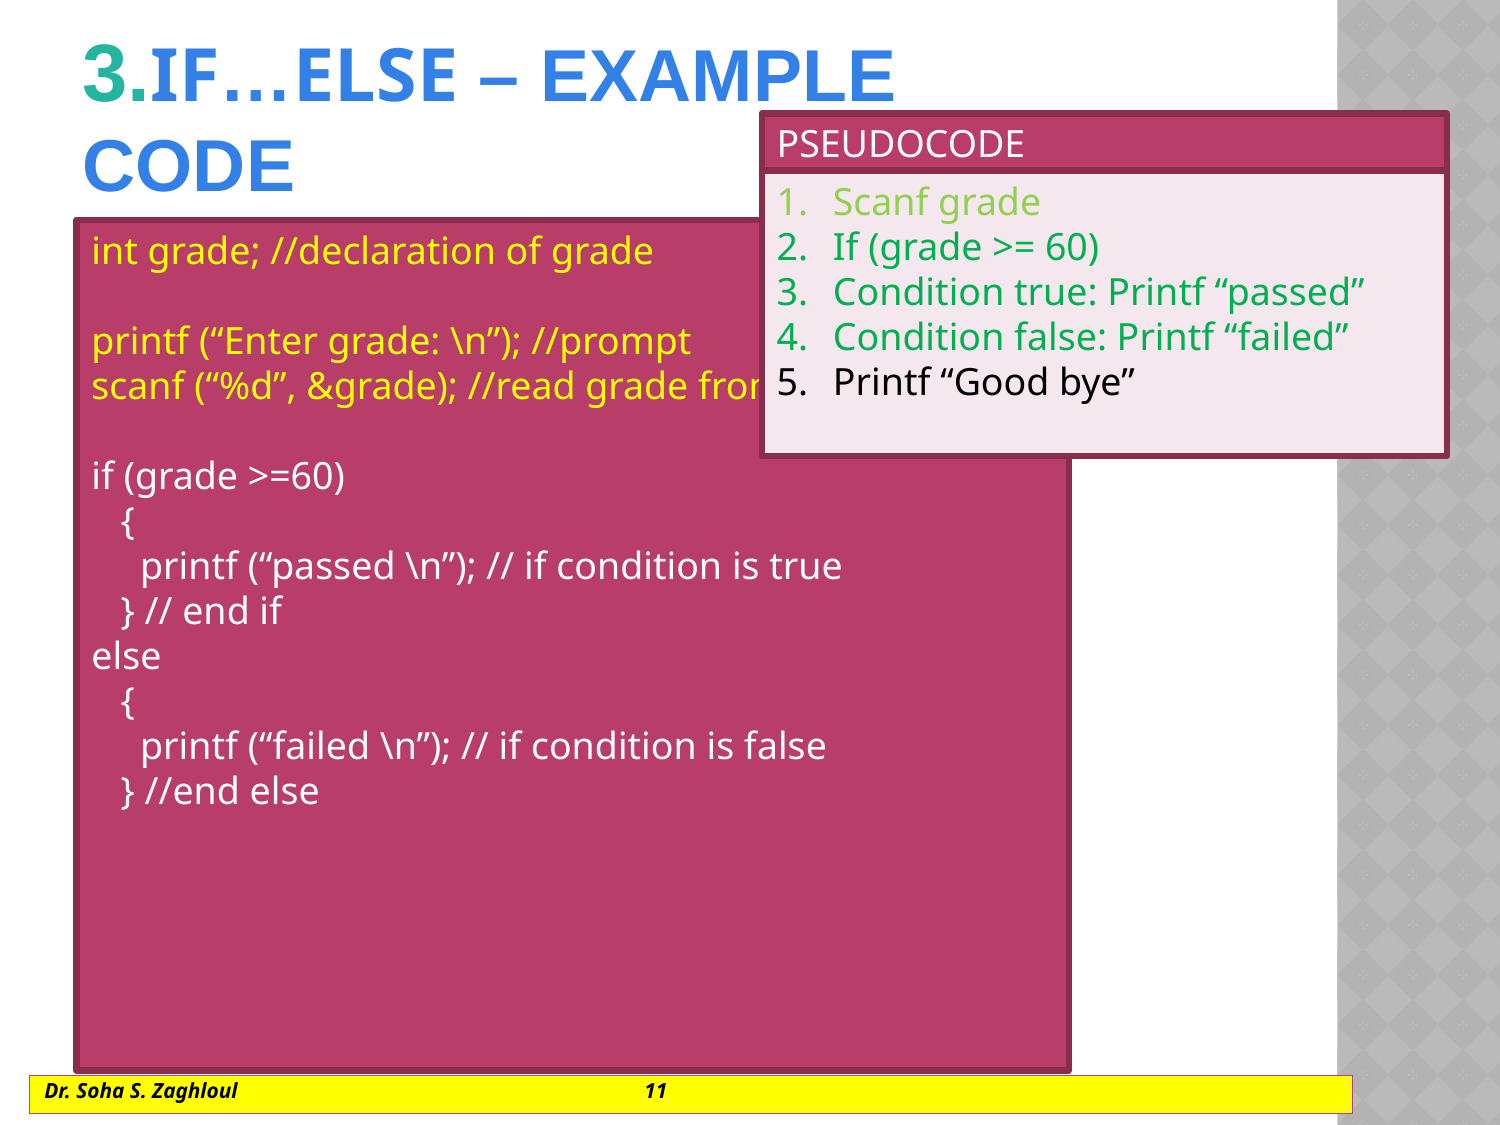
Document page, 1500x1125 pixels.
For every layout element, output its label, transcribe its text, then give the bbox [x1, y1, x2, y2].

title 3.if…else – EXAMPLE code [75, 19, 1263, 207]
text_box Dr. Soha S. Zaghloul 11 [29, 1075, 1353, 1114]
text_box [761, 113, 1448, 457]
text_box int grade; //declaration of grade printf (“Enter grade: \n”); //prompt scanf (“%d”, &grade); //read grade from user if (grade >=60) { printf (“passed \n”); // if condition is true } // end if else { printf (“failed \n”); // if condition is false } //end else [73, 217, 1072, 1074]
